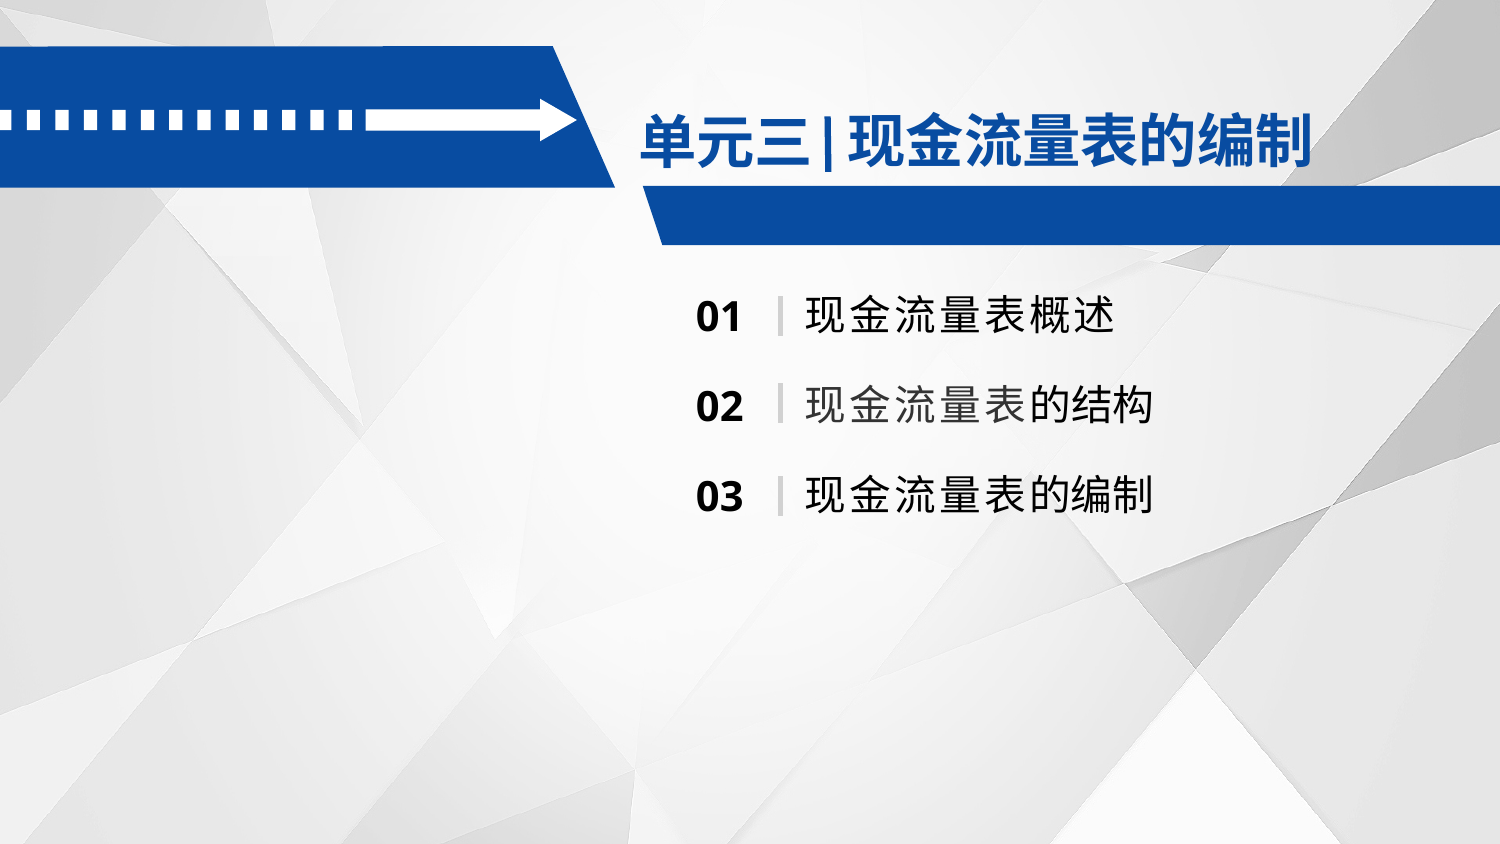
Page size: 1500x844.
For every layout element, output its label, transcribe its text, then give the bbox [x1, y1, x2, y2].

text_box [112, 109, 126, 131]
text_box [225, 109, 239, 131]
text_box 现金流量表的编制 [804, 448, 1320, 539]
text_box [253, 109, 268, 131]
text_box [83, 109, 98, 131]
text_box 现金流量表的编制 [836, 98, 1500, 178]
text_box [55, 109, 69, 131]
text_box [642, 185, 1500, 246]
text_box [310, 109, 324, 131]
picture [0, 0, 1500, 844]
text_box 01 [678, 281, 762, 349]
text_box 02 [678, 371, 762, 439]
text_box [26, 109, 40, 131]
text_box 03 [678, 461, 762, 529]
text_box [365, 98, 577, 142]
text_box [197, 109, 211, 131]
text_box [0, 109, 12, 131]
text_box 现金流量表的结构 [804, 358, 1406, 449]
text_box [0, 46, 616, 188]
text_box 现金流量表概述 [804, 268, 1304, 358]
text_box [338, 109, 352, 131]
text_box 单元三 [577, 99, 825, 172]
text_box [169, 109, 183, 131]
text_box [140, 109, 155, 131]
text_box [282, 109, 296, 131]
